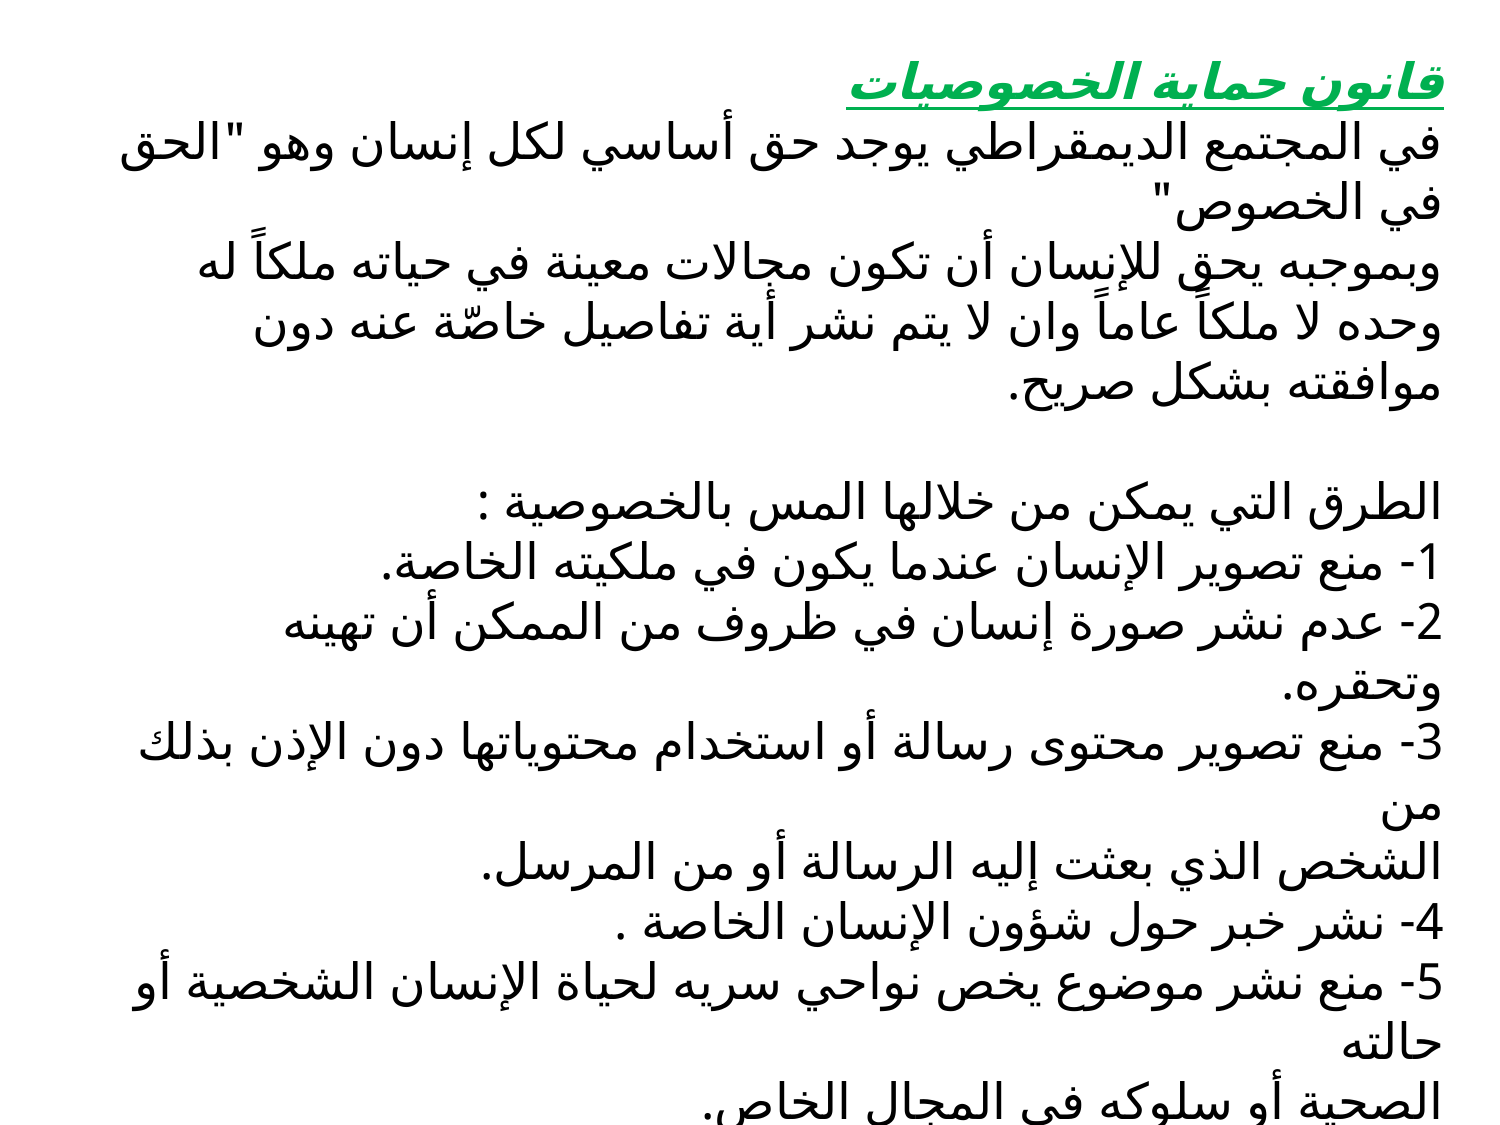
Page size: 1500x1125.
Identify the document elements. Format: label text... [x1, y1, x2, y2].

text_box قانون حماية الخصوصيات في المجتمع الديمقراطي يوجد حق أساسي لكل إنسان وهو "الحق في الخصوص" وبموجبه يحق للإنسان أن تكون مجالات معينة في حياته ملكاً له وحده لا ملكاً عاماً وان لا يتم نشر أية تفاصيل خاصّة عنه دون موافقته بشكل صريح. الطرق التي يمكن من خلالها المس بالخصوصية : 1- منع تصوير الإنسان عندما يكون في ملكيته الخاصة. 2- عدم نشر صورة إنسان في ظروف من الممكن أن تهينه وتحقره. 3- منع تصوير محتوى رسالة أو استخدام محتوياتها دون الإذن بذلك من الشخص الذي بعثت إليه الرسالة أو من المرسل. 4- نشر خبر حول شؤون الإنسان الخاصة . 5- منع نشر موضوع يخص نواحي سريه لحياة الإنسان الشخصية أو حالته الصحية أو سلوكه في المجال الخاص. [100, 42, 1459, 1125]
